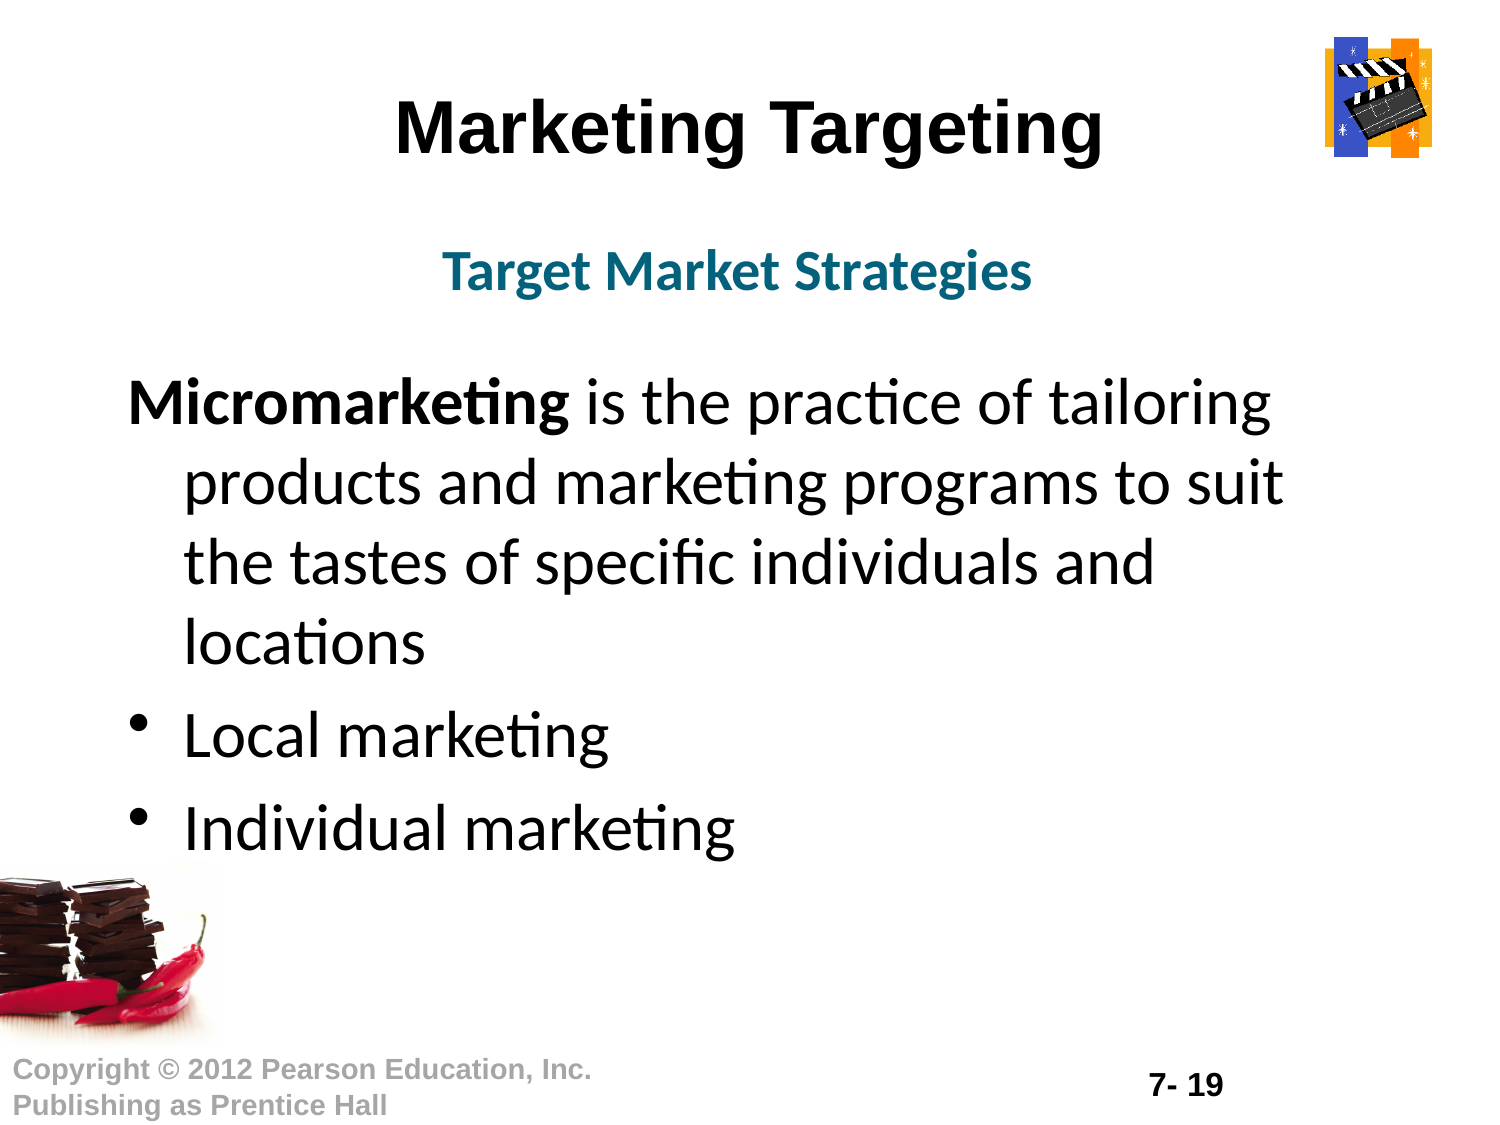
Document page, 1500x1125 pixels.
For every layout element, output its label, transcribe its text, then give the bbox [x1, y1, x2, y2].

title Marketing Targeting [112, 37, 1388, 226]
picture [0, 862, 225, 1050]
list Micromarketing is the practice of tailoring products and marketing programs to suit the tastes of specific individuals and locations Local marketing Individual marketing [112, 349, 1388, 1026]
picture [1324, 37, 1432, 159]
list Target Market Strategies [149, 224, 1326, 288]
